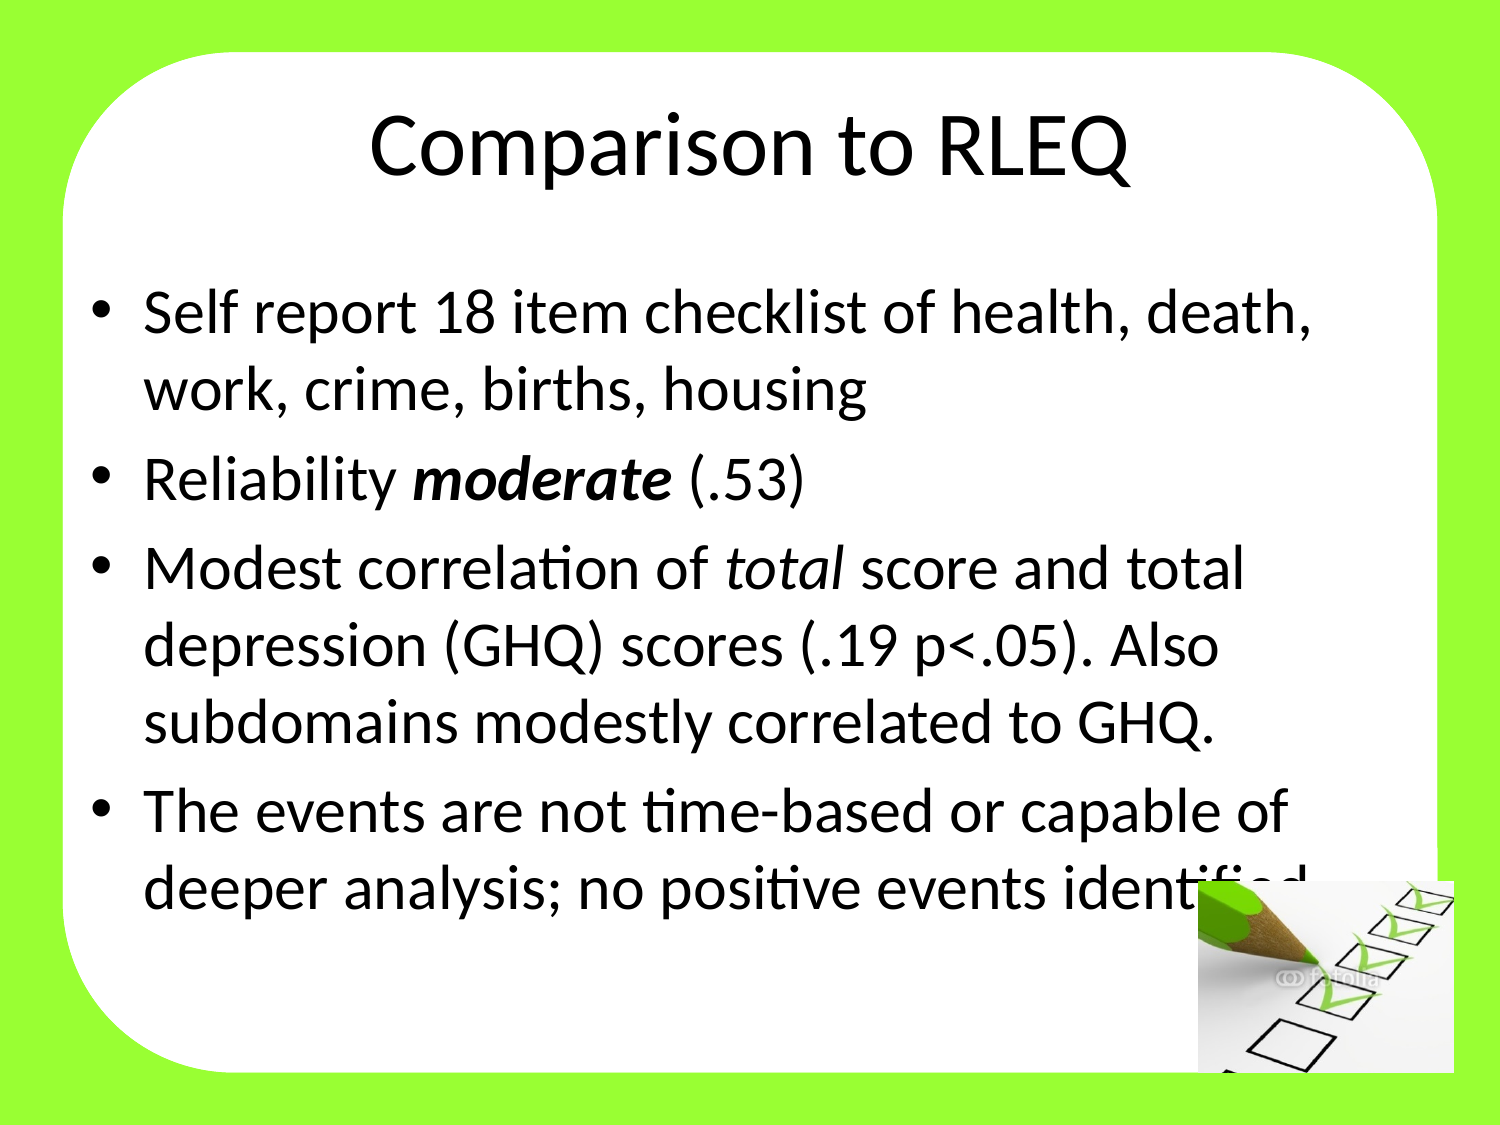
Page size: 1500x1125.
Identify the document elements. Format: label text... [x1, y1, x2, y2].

picture [1198, 881, 1454, 1073]
title Comparison to RLEQ [75, 45, 1425, 233]
list Self report 18 item checklist of health, death, work, crime, births, housing Reliability moderate (.53) Modest correlation of total score and total depression (GHQ) scores (.19 p<.05). Also subdomains modestly correlated to GHQ. The events are not time-based or capable of deeper analysis; no positive events identified. [75, 262, 1353, 1005]
